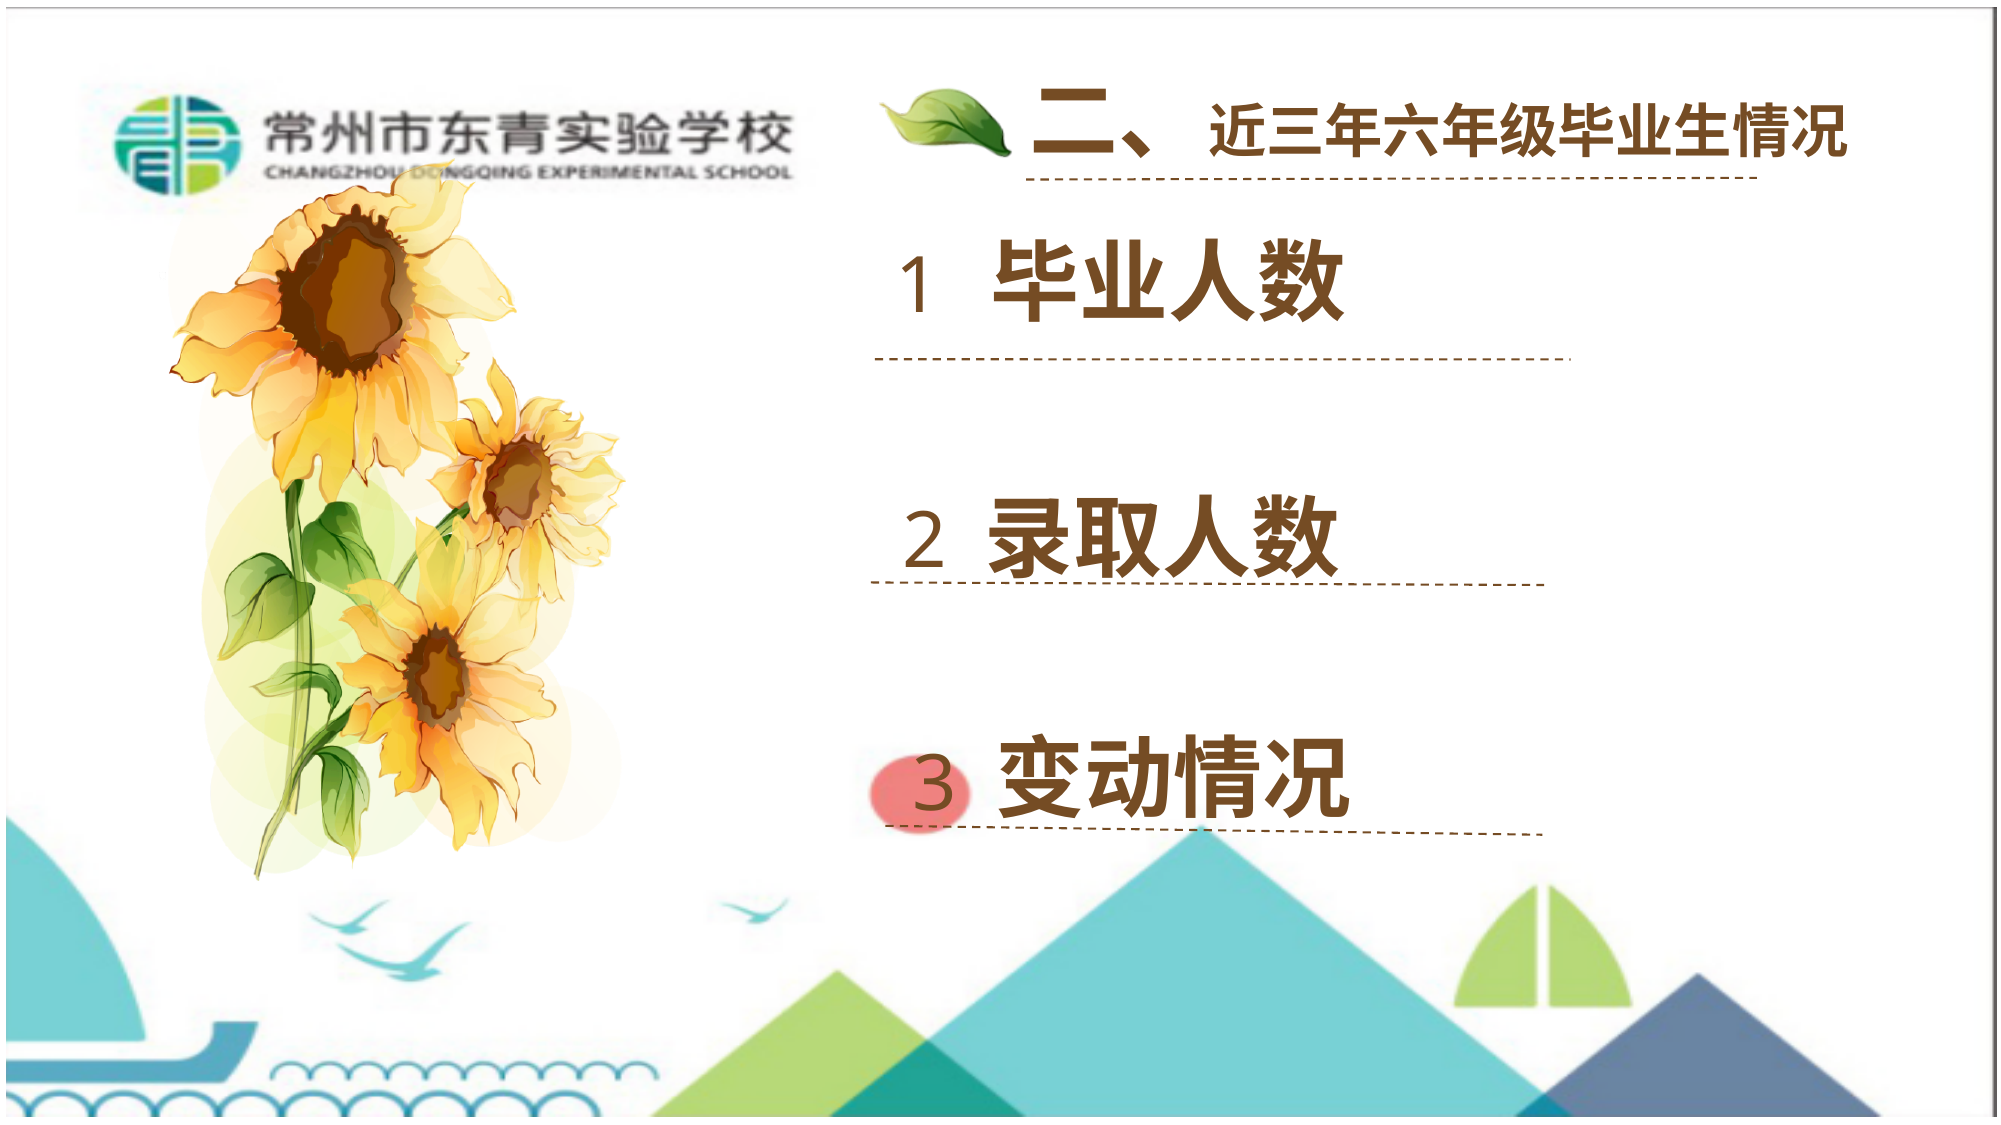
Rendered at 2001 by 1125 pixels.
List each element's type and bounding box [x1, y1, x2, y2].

text_box [885, 825, 1543, 835]
picture [6, 7, 1997, 1117]
